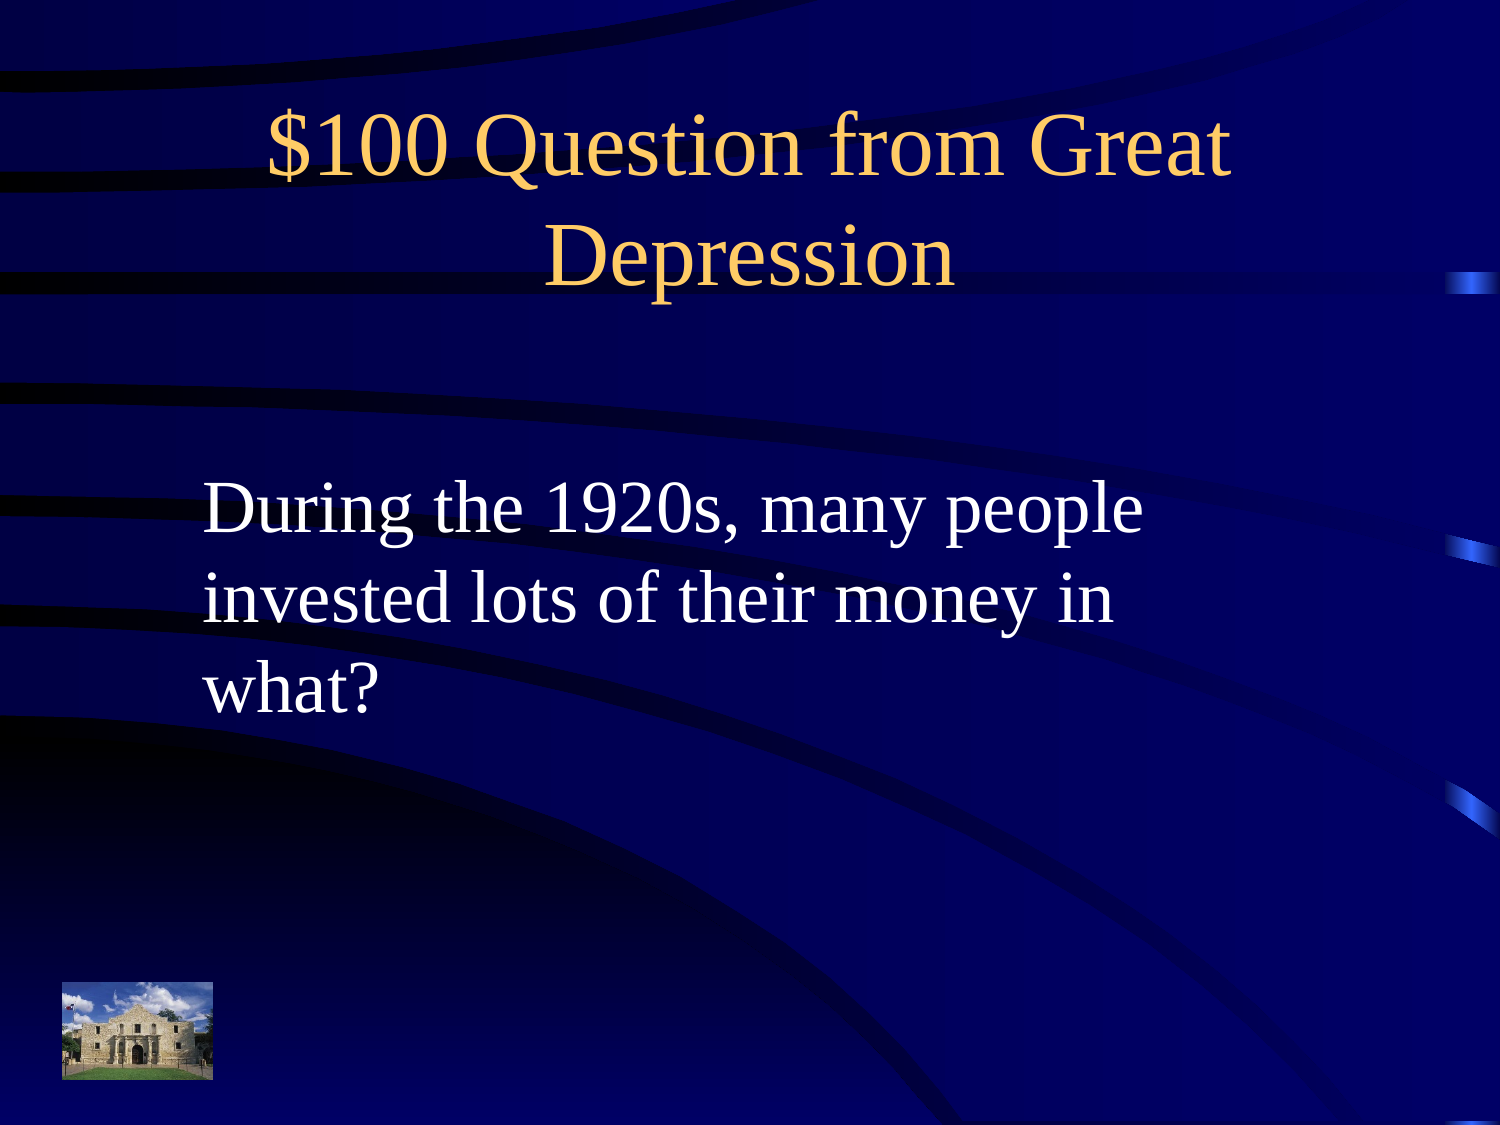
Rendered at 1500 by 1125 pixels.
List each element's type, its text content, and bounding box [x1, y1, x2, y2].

text_box During the 1920s, many people invested lots of their money in what? [187, 449, 1313, 735]
title $100 Question from Great Depression [112, 99, 1388, 288]
picture [62, 982, 213, 1081]
